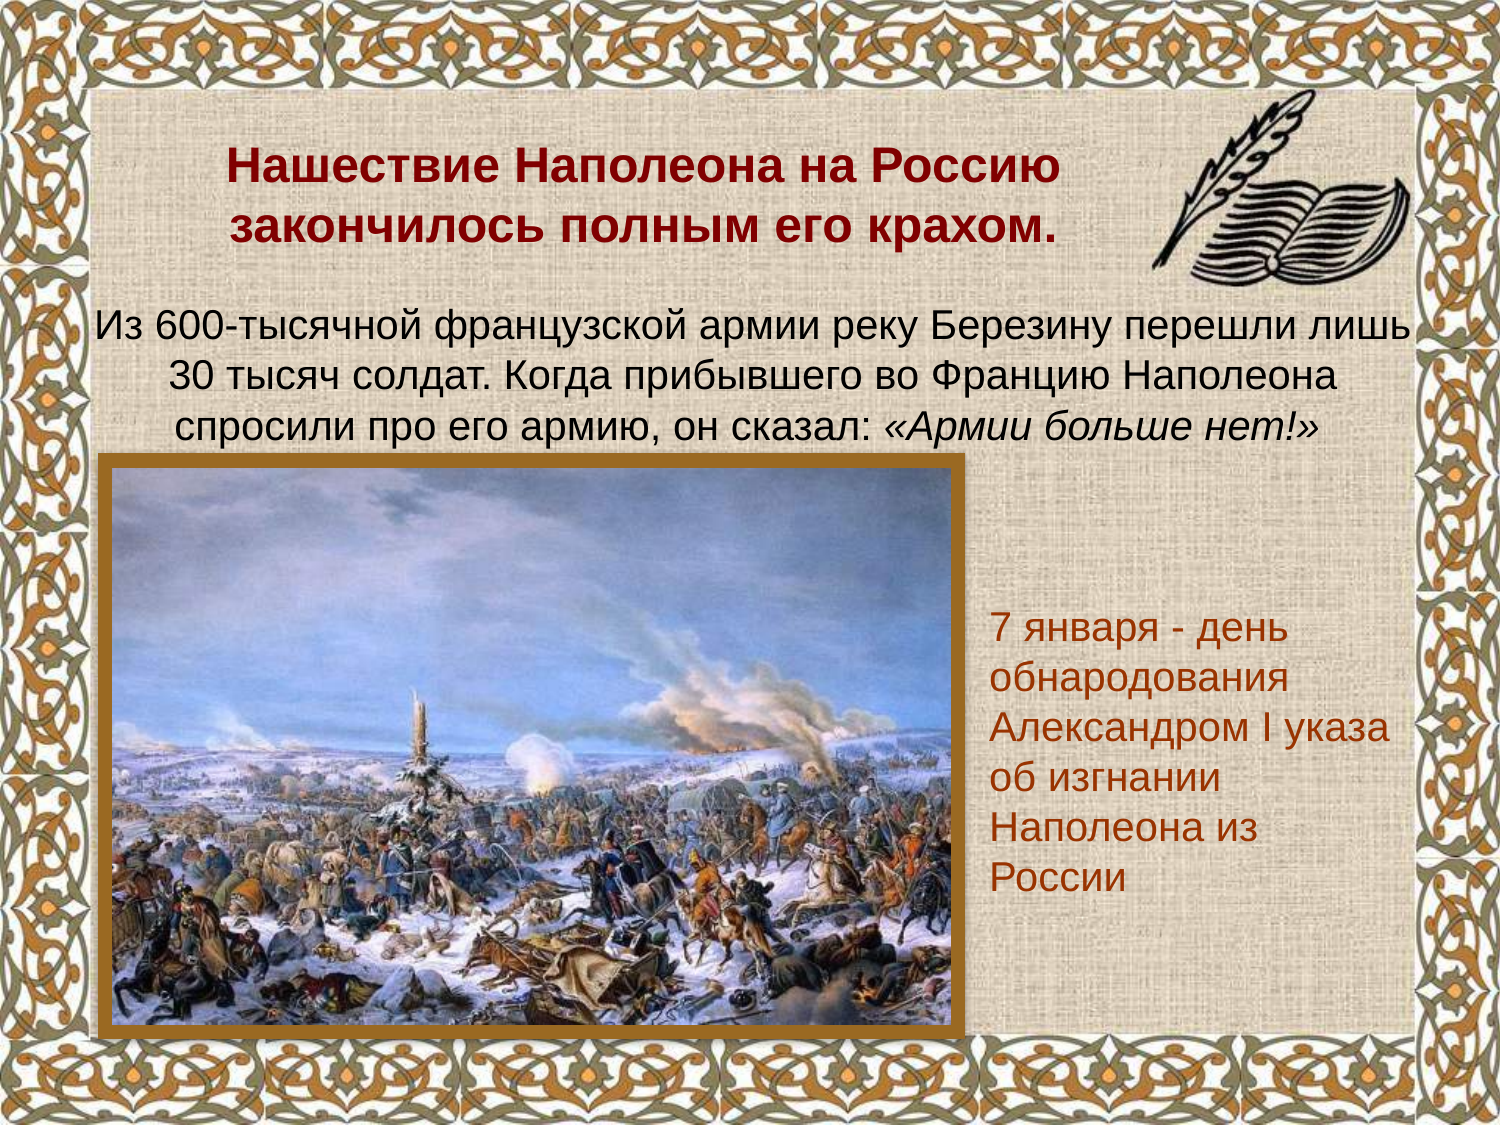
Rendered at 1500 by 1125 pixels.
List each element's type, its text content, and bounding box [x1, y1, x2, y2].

text_box 7 января - день обнародования Александром I указа об изгнании Наполеона из России [974, 592, 1424, 1008]
text_box Из 600-тысячной французской армии реку Березину перешли лишь 30 тысяч солдат. Когда прибывшего во Францию Наполеона спросили про его армию, он сказал: «Армии больше нет!» [64, 290, 1441, 456]
text_box Нашествие Наполеона на Россию закончилось полным его крахом. [123, 125, 1164, 261]
picture [0, 0, 1500, 1125]
